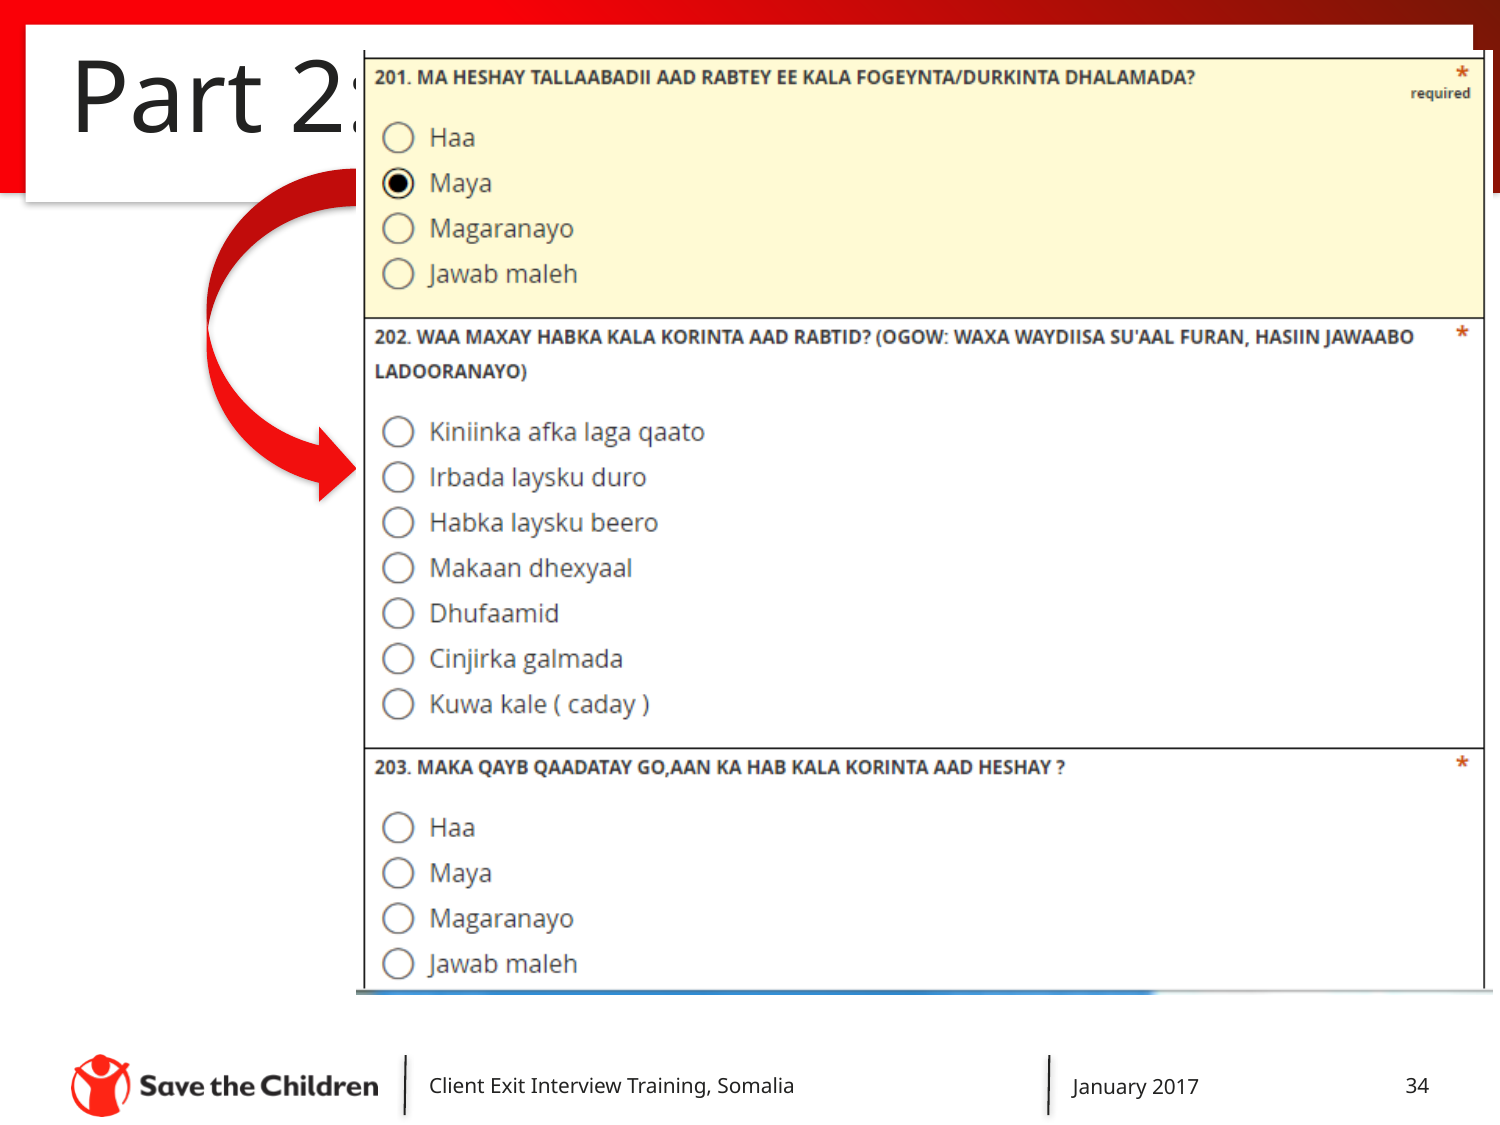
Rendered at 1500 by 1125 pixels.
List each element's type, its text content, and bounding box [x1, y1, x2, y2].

title Part 2: [69, 50, 354, 273]
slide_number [1057, 1056, 1317, 1117]
text_box [205, 167, 350, 503]
picture [71, 1054, 378, 1117]
slide_number 34 [1317, 1056, 1445, 1117]
picture [355, 50, 1493, 996]
footer Client Exit Interview Training, Somalia [414, 1056, 1042, 1117]
